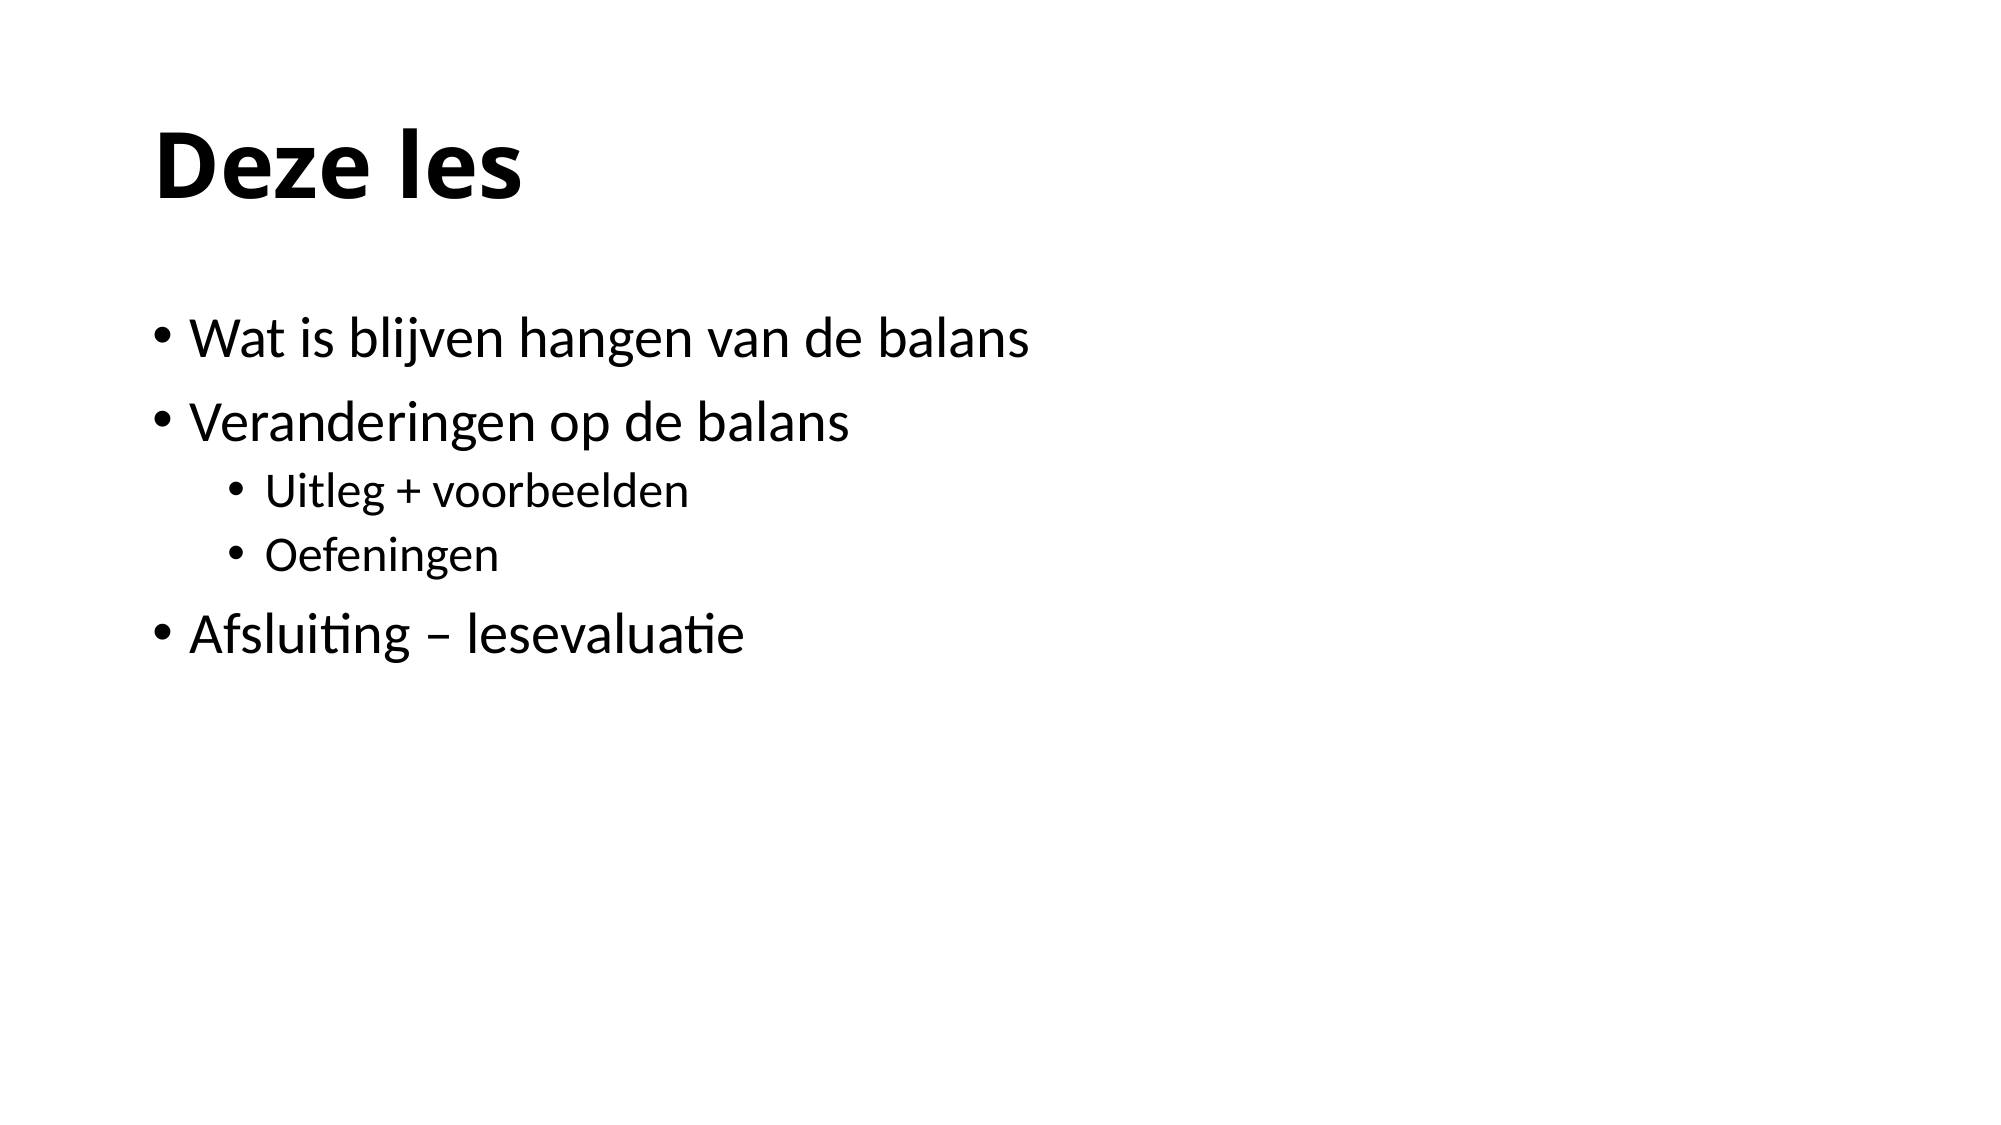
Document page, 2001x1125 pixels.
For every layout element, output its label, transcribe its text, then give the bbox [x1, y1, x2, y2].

list Wat is blijven hangen van de balans Veranderingen op de balans Uitleg + voorbeelden Oefeningen Afsluiting – lesevaluatie [137, 299, 1863, 1014]
title Deze les [137, 59, 1863, 278]
